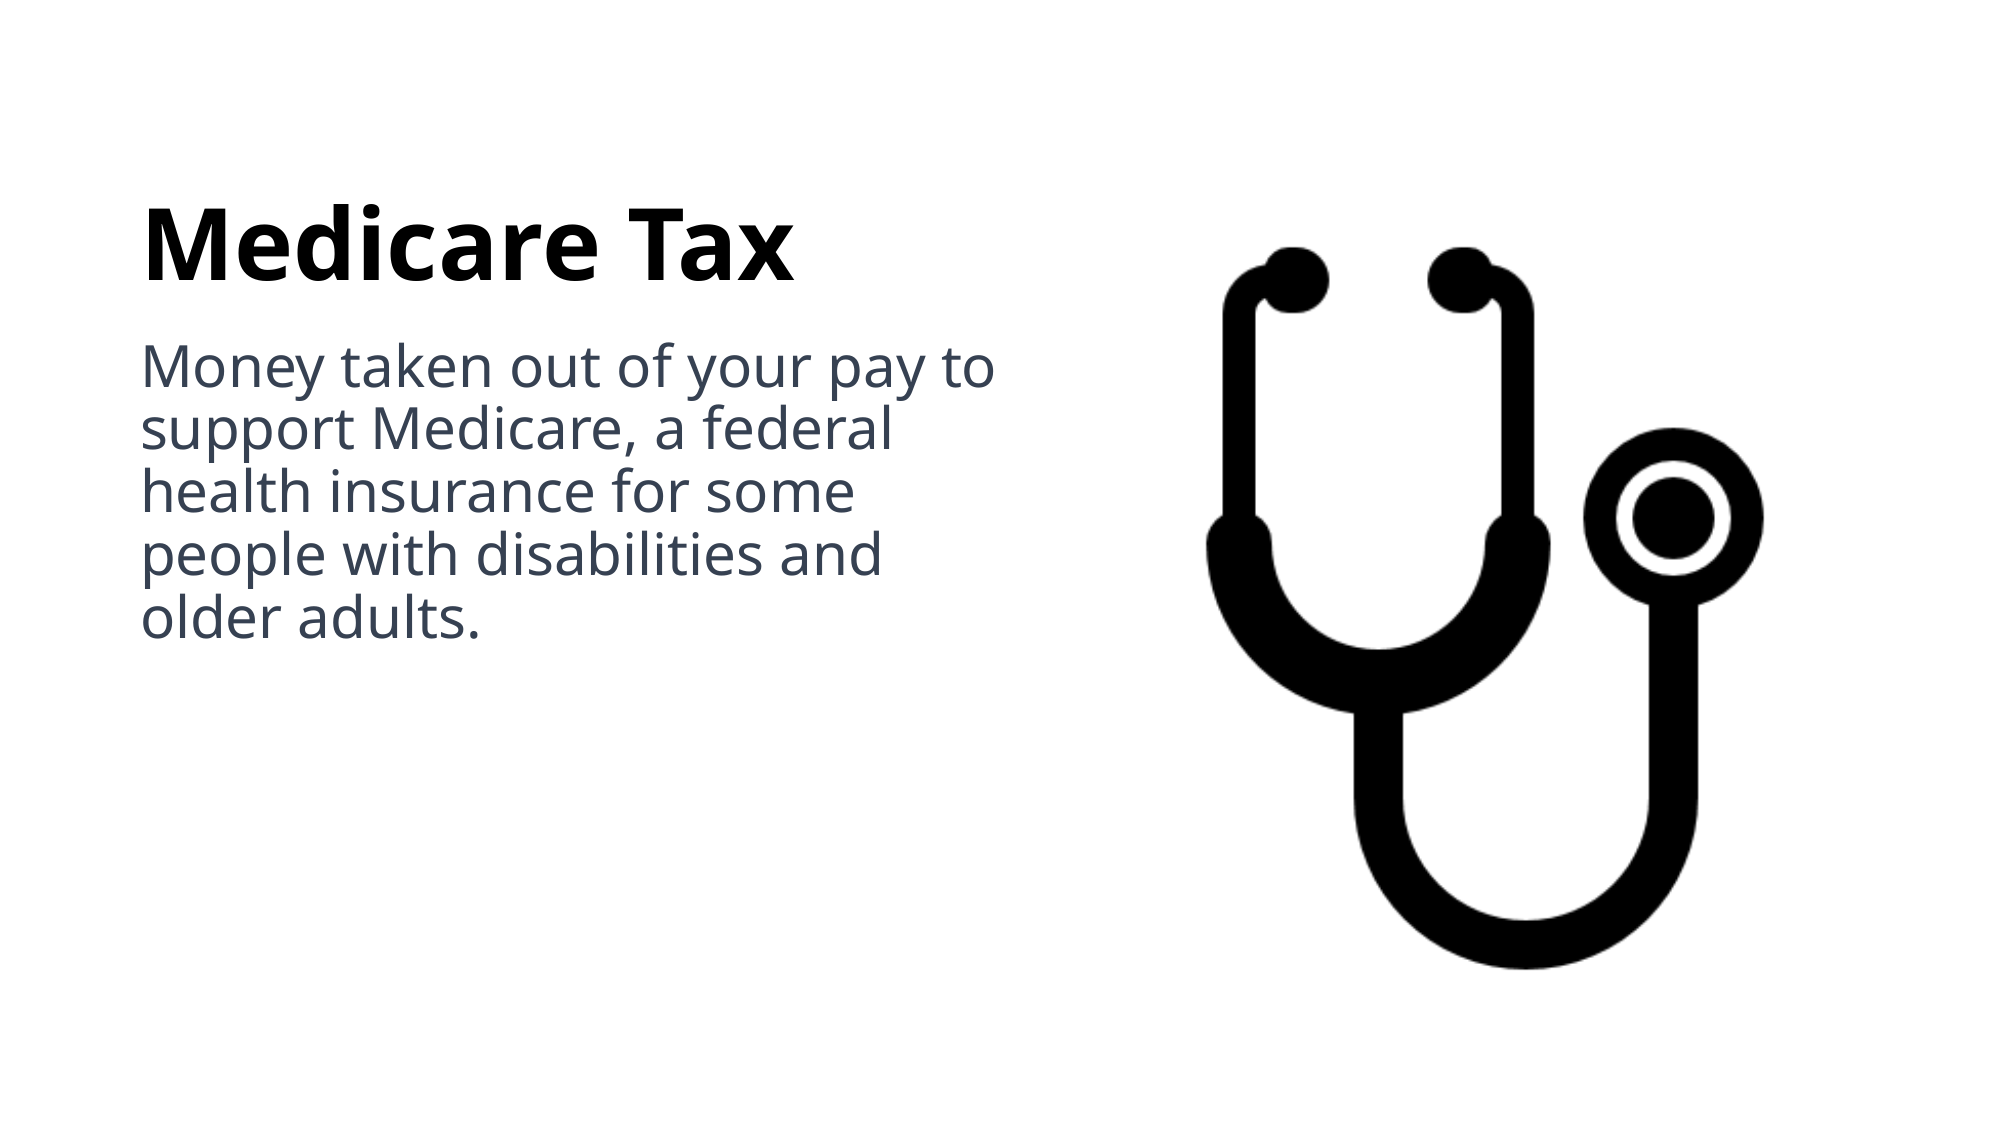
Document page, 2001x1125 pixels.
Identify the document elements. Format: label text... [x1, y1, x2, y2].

picture [1091, 215, 1879, 1003]
list Money taken out of your pay to support Medicare, a federal health insurance for some people with disabilities and older adults. [124, 329, 1029, 1043]
title Medicare Tax [124, 186, 1963, 442]
